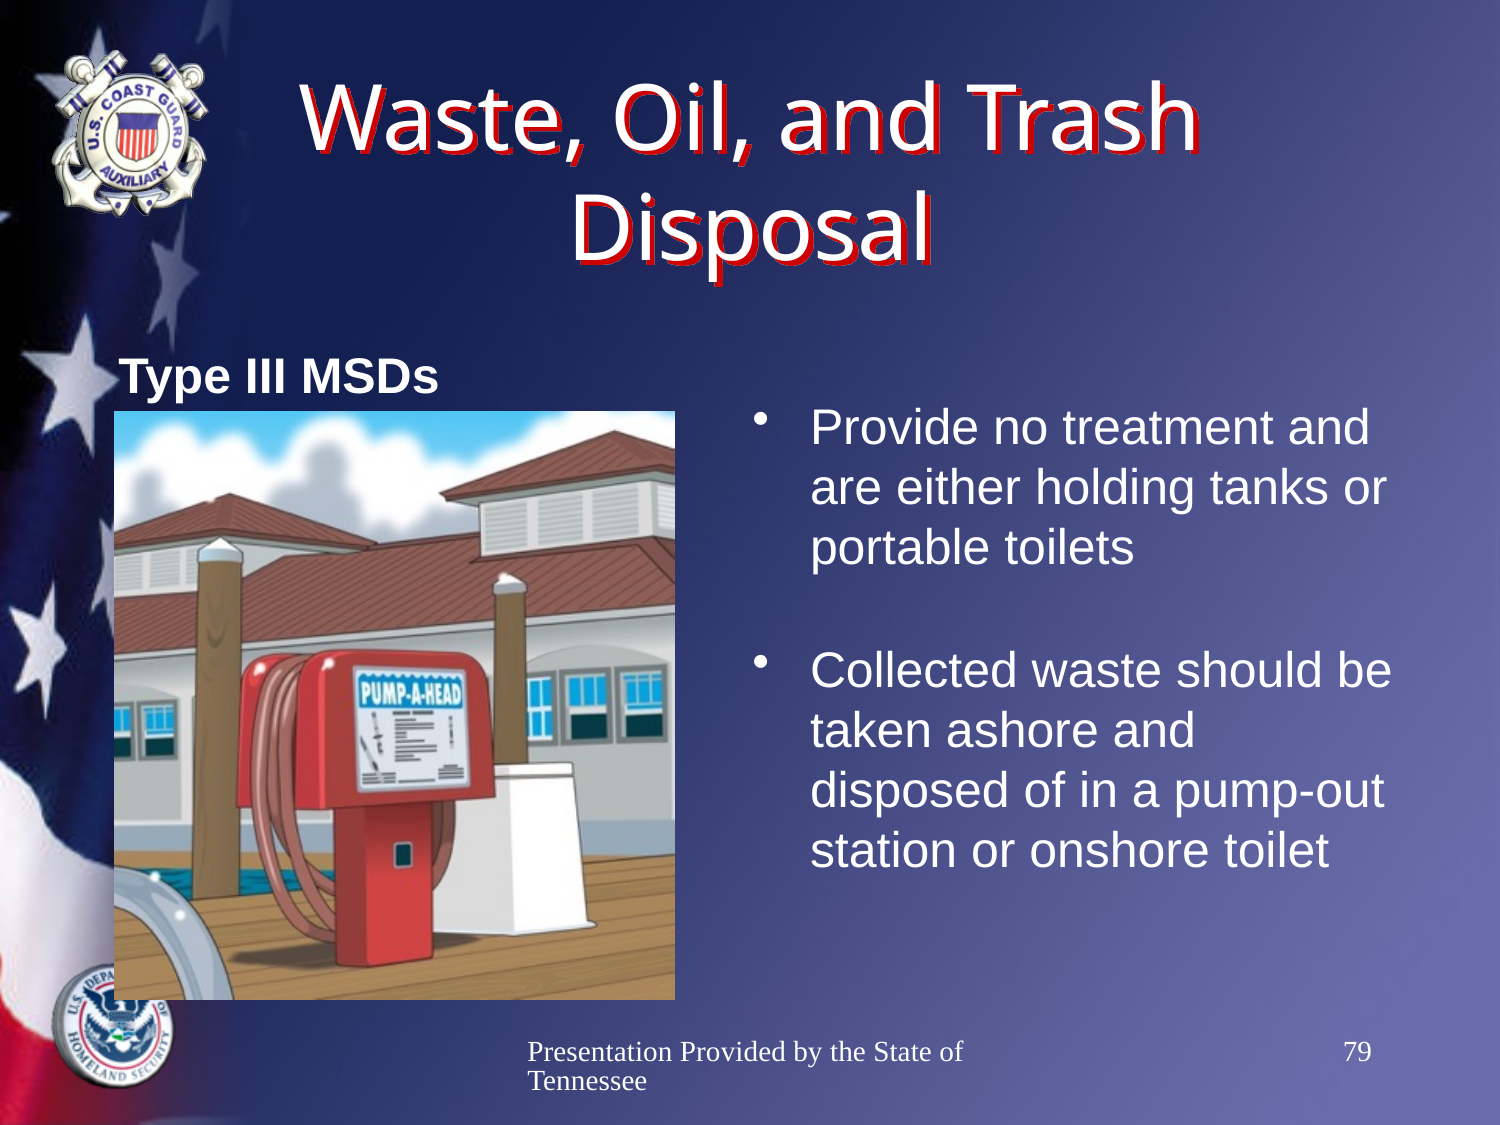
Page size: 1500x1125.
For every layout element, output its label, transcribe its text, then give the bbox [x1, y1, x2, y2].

picture [0, 0, 1500, 1125]
footer Presentation Provided by the State of Tennessee [512, 1025, 988, 1100]
list Type III MSDs [103, 275, 738, 411]
title Waste, Oil, and Trash Disposal [103, 59, 1398, 278]
slide_number 79 [1074, 1025, 1388, 1100]
list Provide no treatment and are either holding tanks or portable toilets Collected waste should be taken ashore and disposed of in a pump-out station or onshore toilet [737, 387, 1425, 1005]
